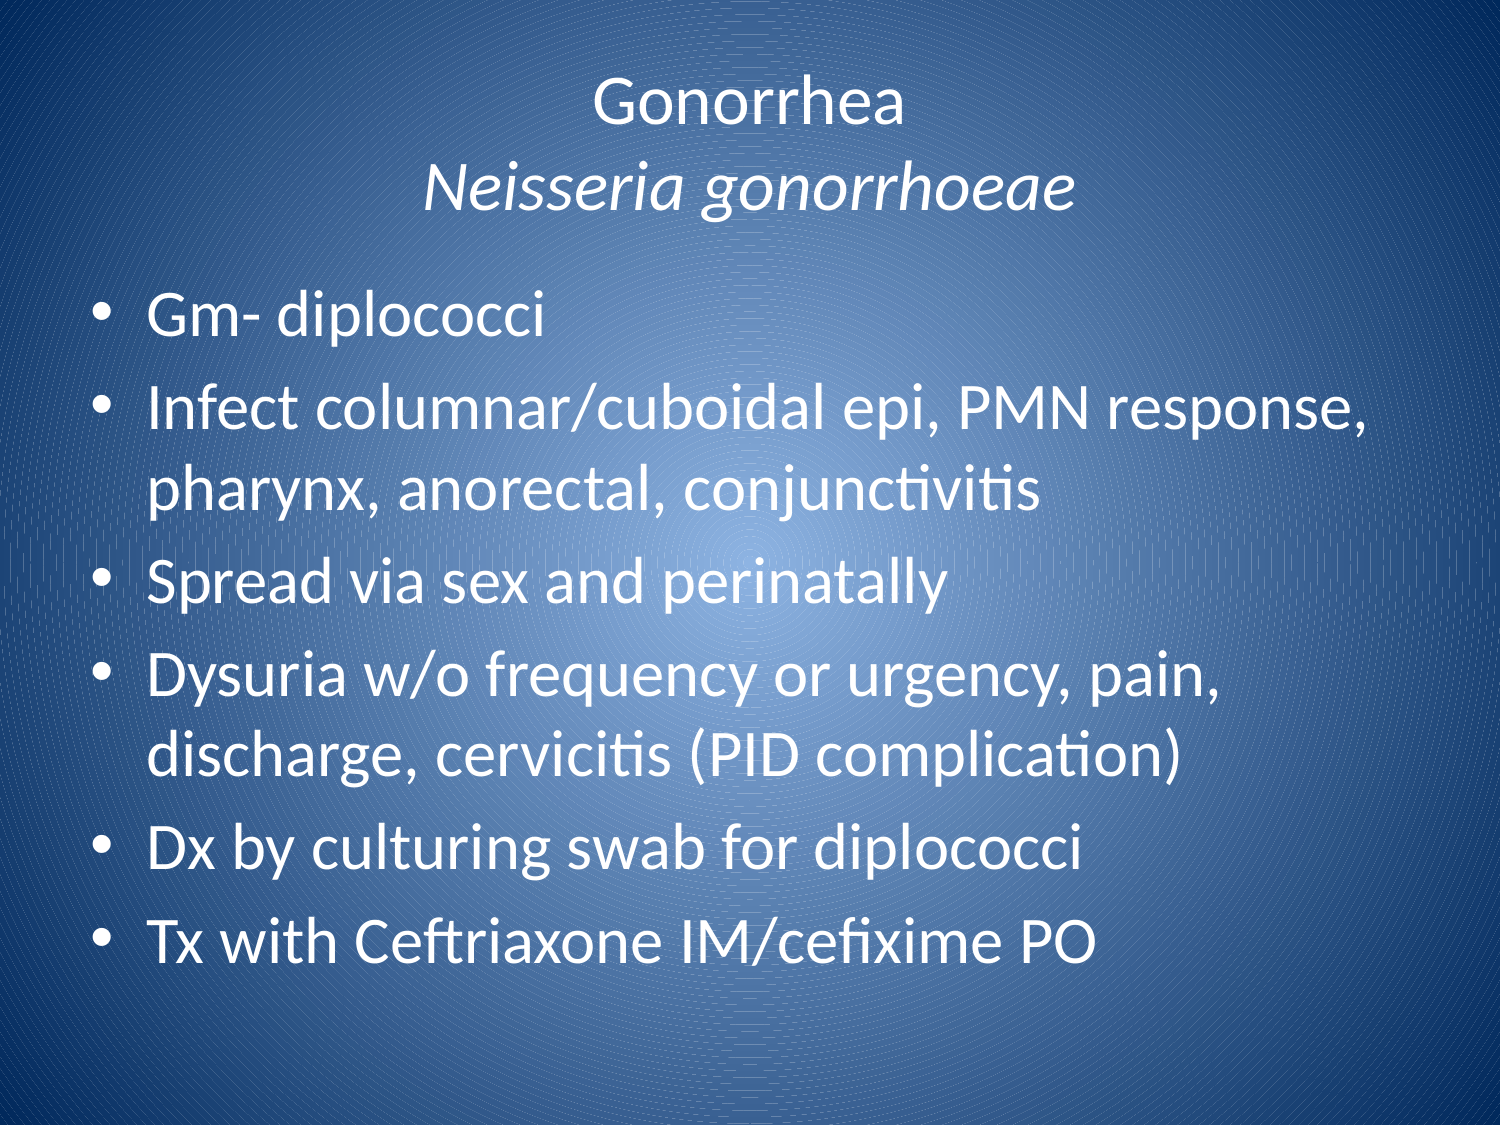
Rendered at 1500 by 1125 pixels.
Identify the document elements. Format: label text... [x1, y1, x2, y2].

title Gonorrhea Neisseria gonorrhoeae [75, 45, 1425, 233]
list Gm- diplococci Infect columnar/cuboidal epi, PMN response, pharynx, anorectal, conjunctivitis Spread via sex and perinatally Dysuria w/o frequency or urgency, pain, discharge, cervicitis (PID complication) Dx by culturing swab for diplococci Tx with Ceftriaxone IM/cefixime PO [75, 262, 1425, 1005]
